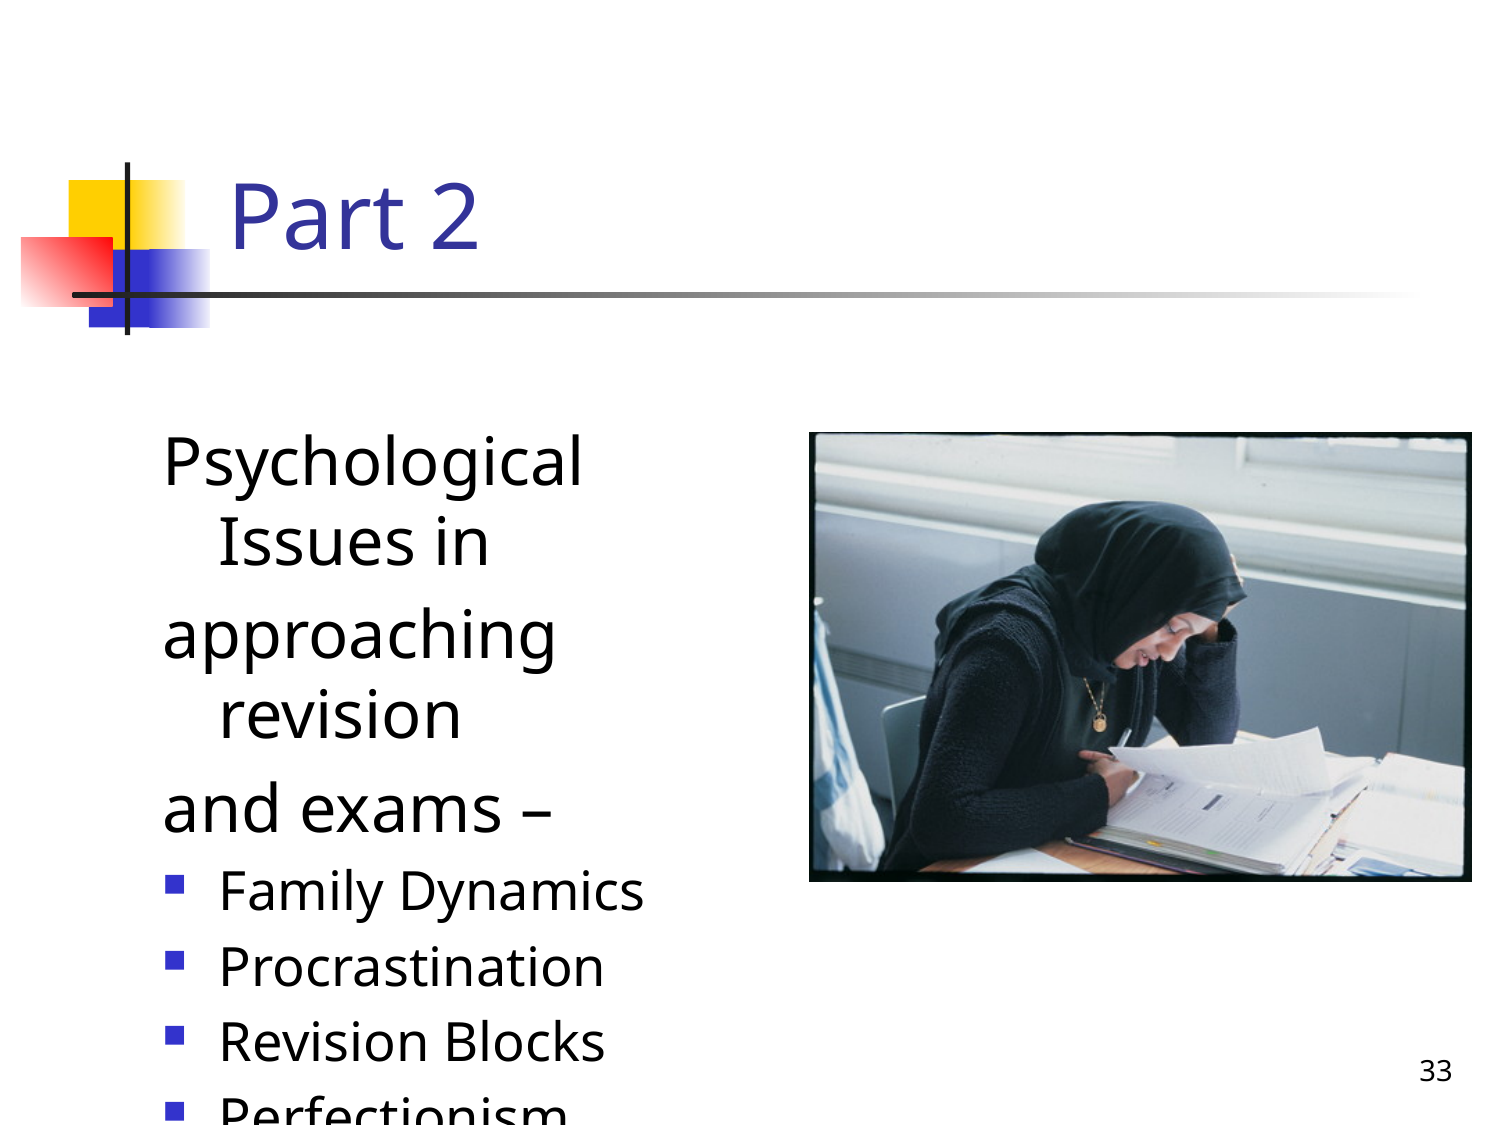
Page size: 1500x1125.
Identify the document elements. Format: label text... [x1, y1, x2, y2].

slide_number 33 [1155, 1024, 1468, 1100]
title Part 2 [188, 35, 1468, 275]
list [808, 432, 1472, 882]
list Psychological Issues in approaching revision and exams – Family Dynamics Procrastination Revision Blocks Perfectionism [147, 338, 773, 1013]
